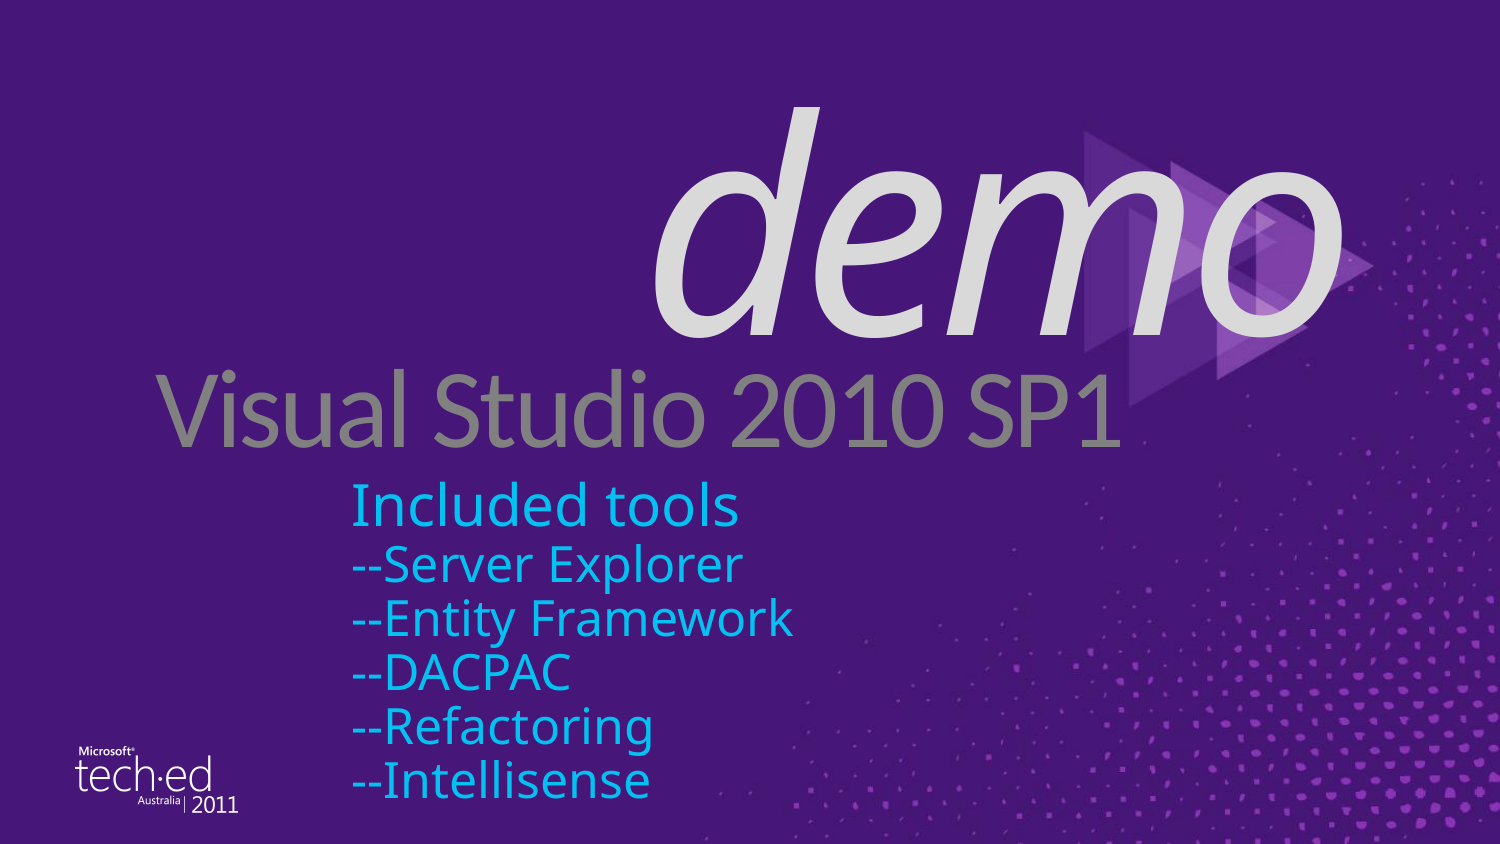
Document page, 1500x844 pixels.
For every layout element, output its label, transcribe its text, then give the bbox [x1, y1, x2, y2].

title Visual Studio 2010 SP1 [140, 342, 1288, 531]
picture [0, 0, 1500, 844]
subtitle Included tools --Server Explorer --Entity Framework --DACPAC --Refactoring --Intellisense [336, 469, 940, 526]
list demo [64, 28, 1436, 198]
